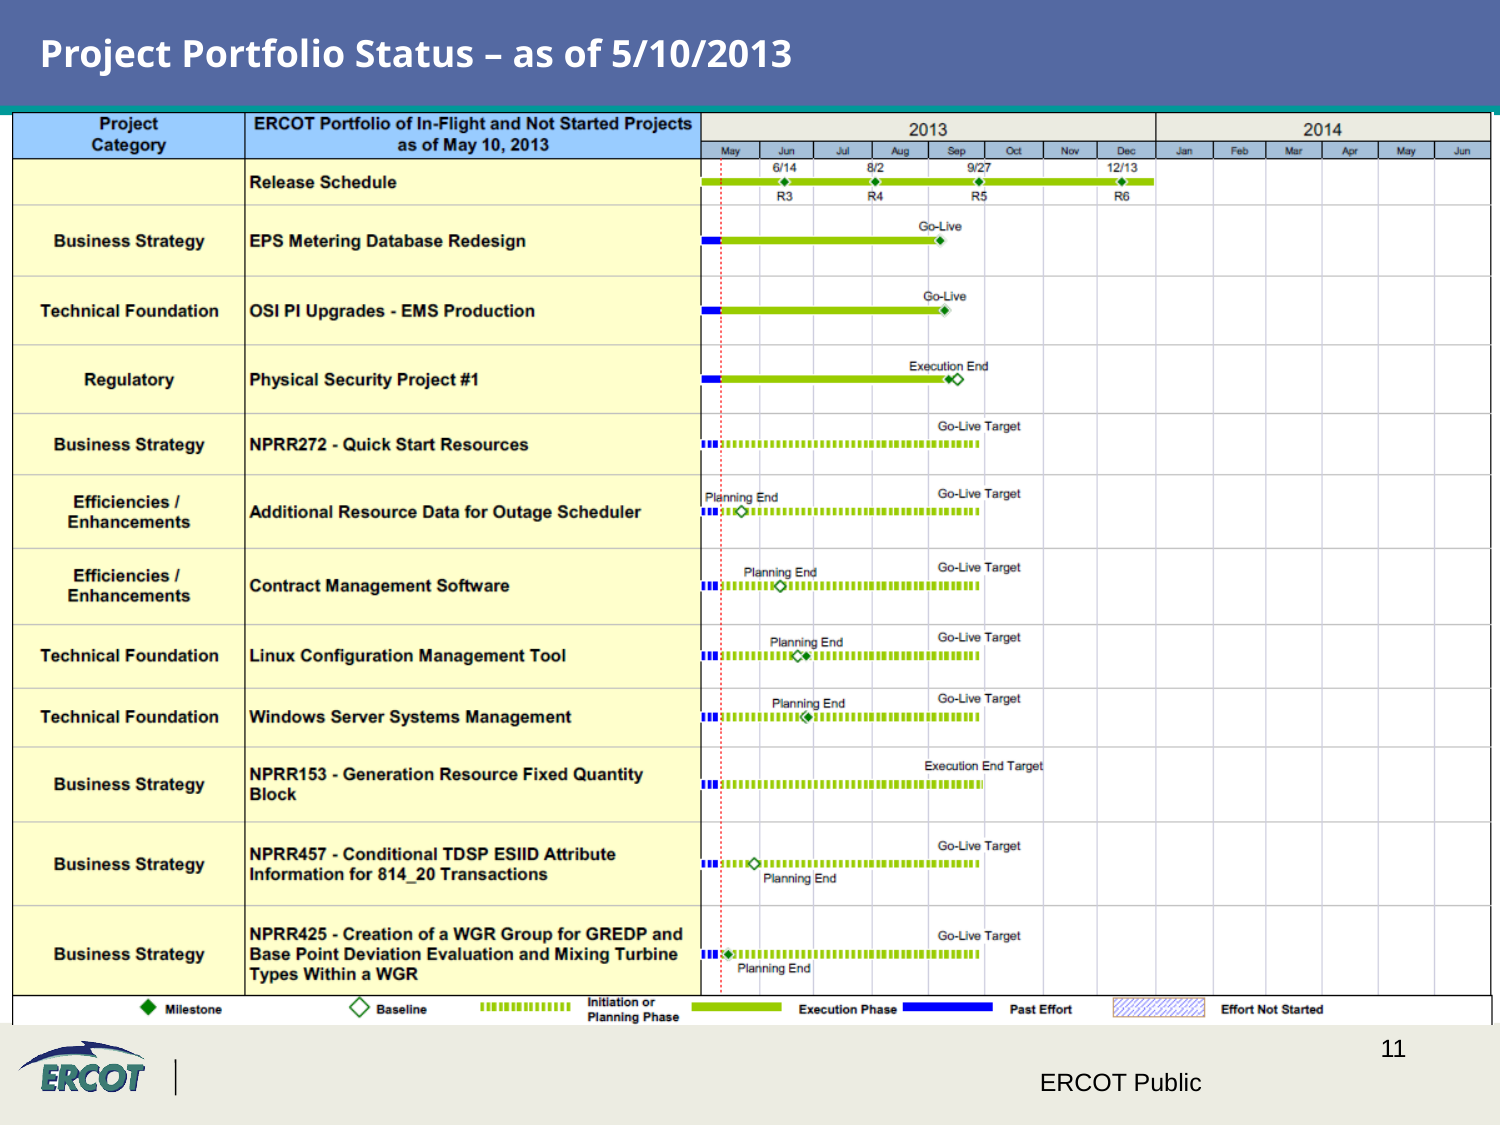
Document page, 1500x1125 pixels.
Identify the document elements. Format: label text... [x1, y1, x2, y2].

footer ERCOT Public [1025, 1059, 1438, 1125]
text_box [24, 22, 1450, 85]
picture [12, 112, 1494, 1026]
text_box Project Portfolio Status – as of 5/10/2013 [24, 30, 1163, 106]
picture [10, 1031, 151, 1111]
